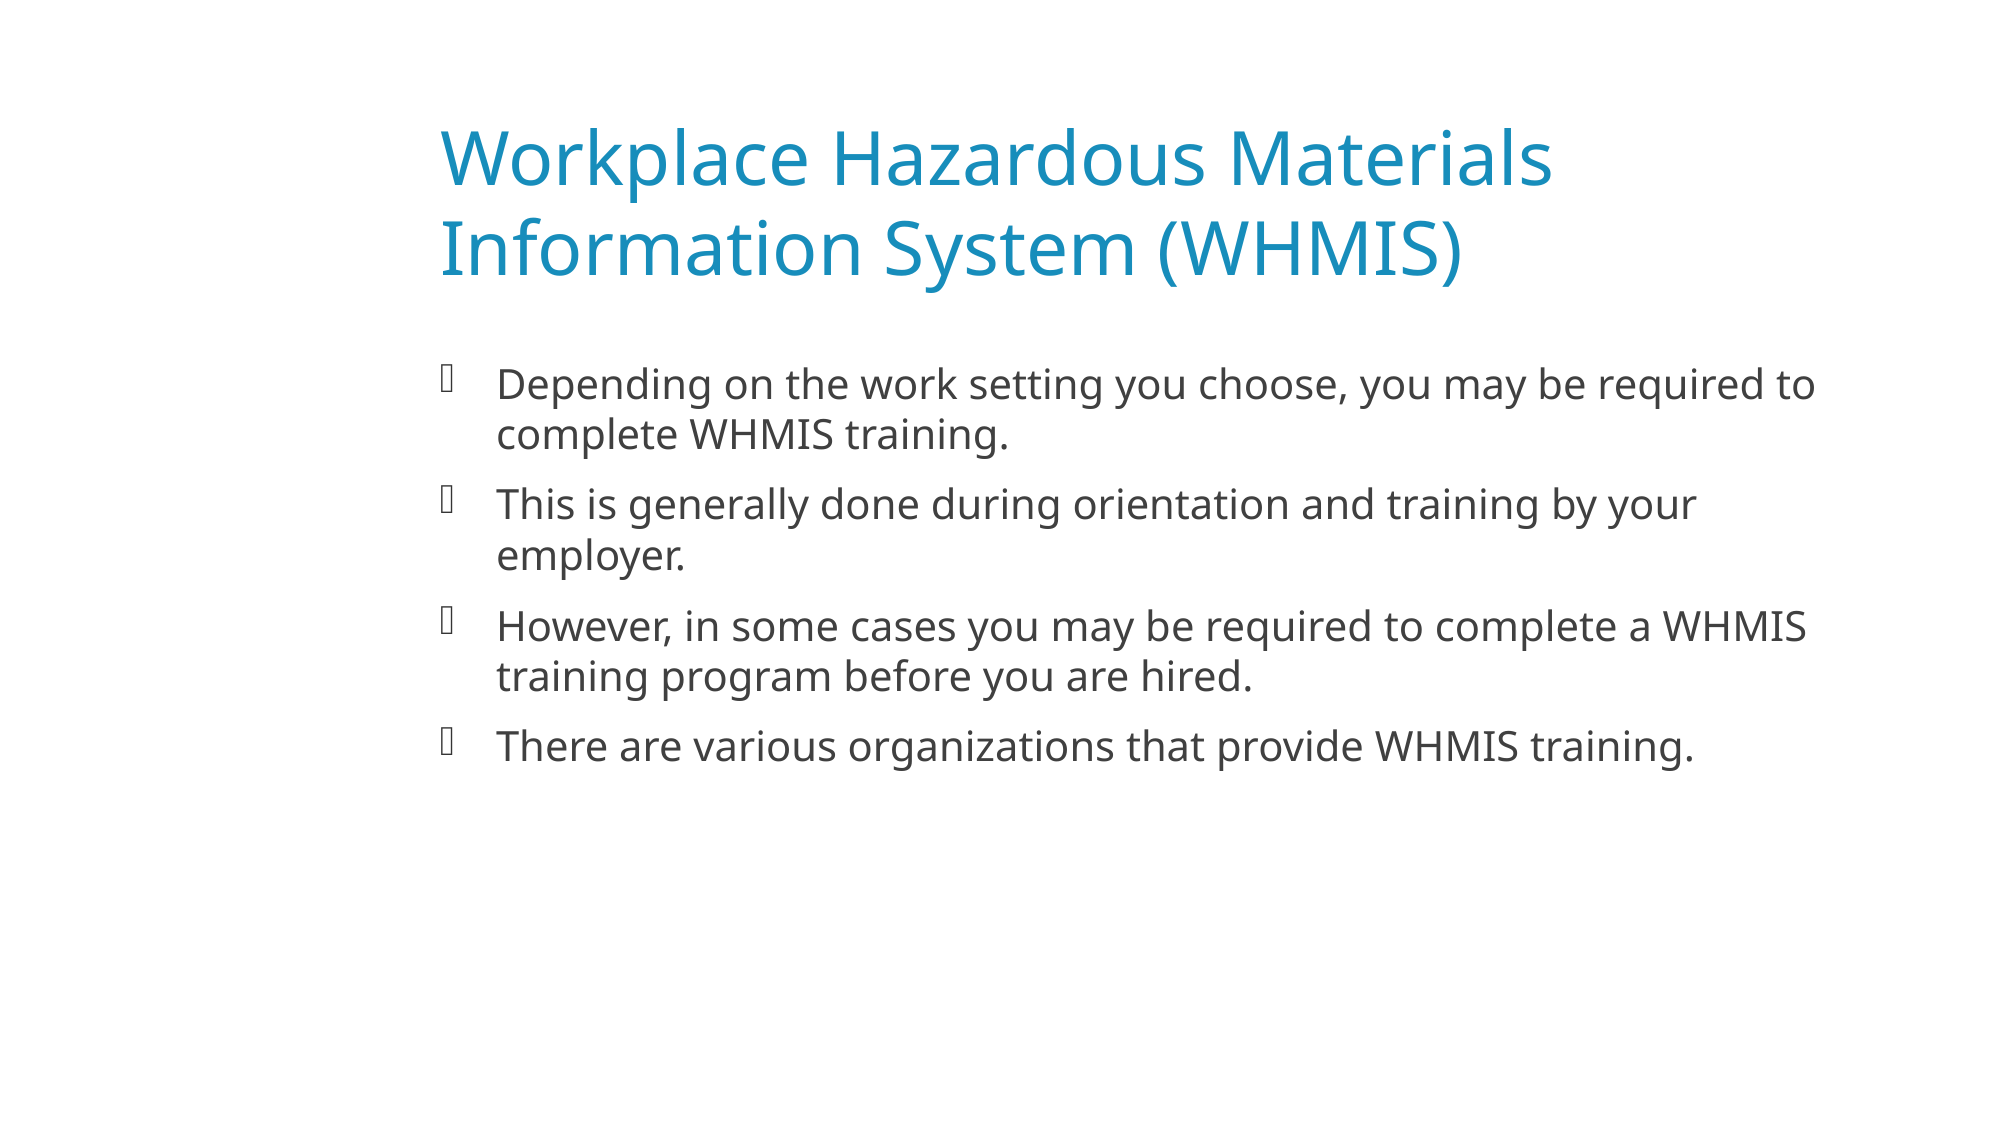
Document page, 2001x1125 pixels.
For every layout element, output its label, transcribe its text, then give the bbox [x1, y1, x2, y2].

title Workplace Hazardous Materials Information System (WHMIS) [425, 102, 1888, 313]
list Depending on the work setting you choose, you may be required to complete WHMIS training. This is generally done during orientation and training by your employer. However, in some cases you may be required to complete a WHMIS training program before you are hired. There are various organizations that provide WHMIS training. [424, 350, 1888, 1074]
